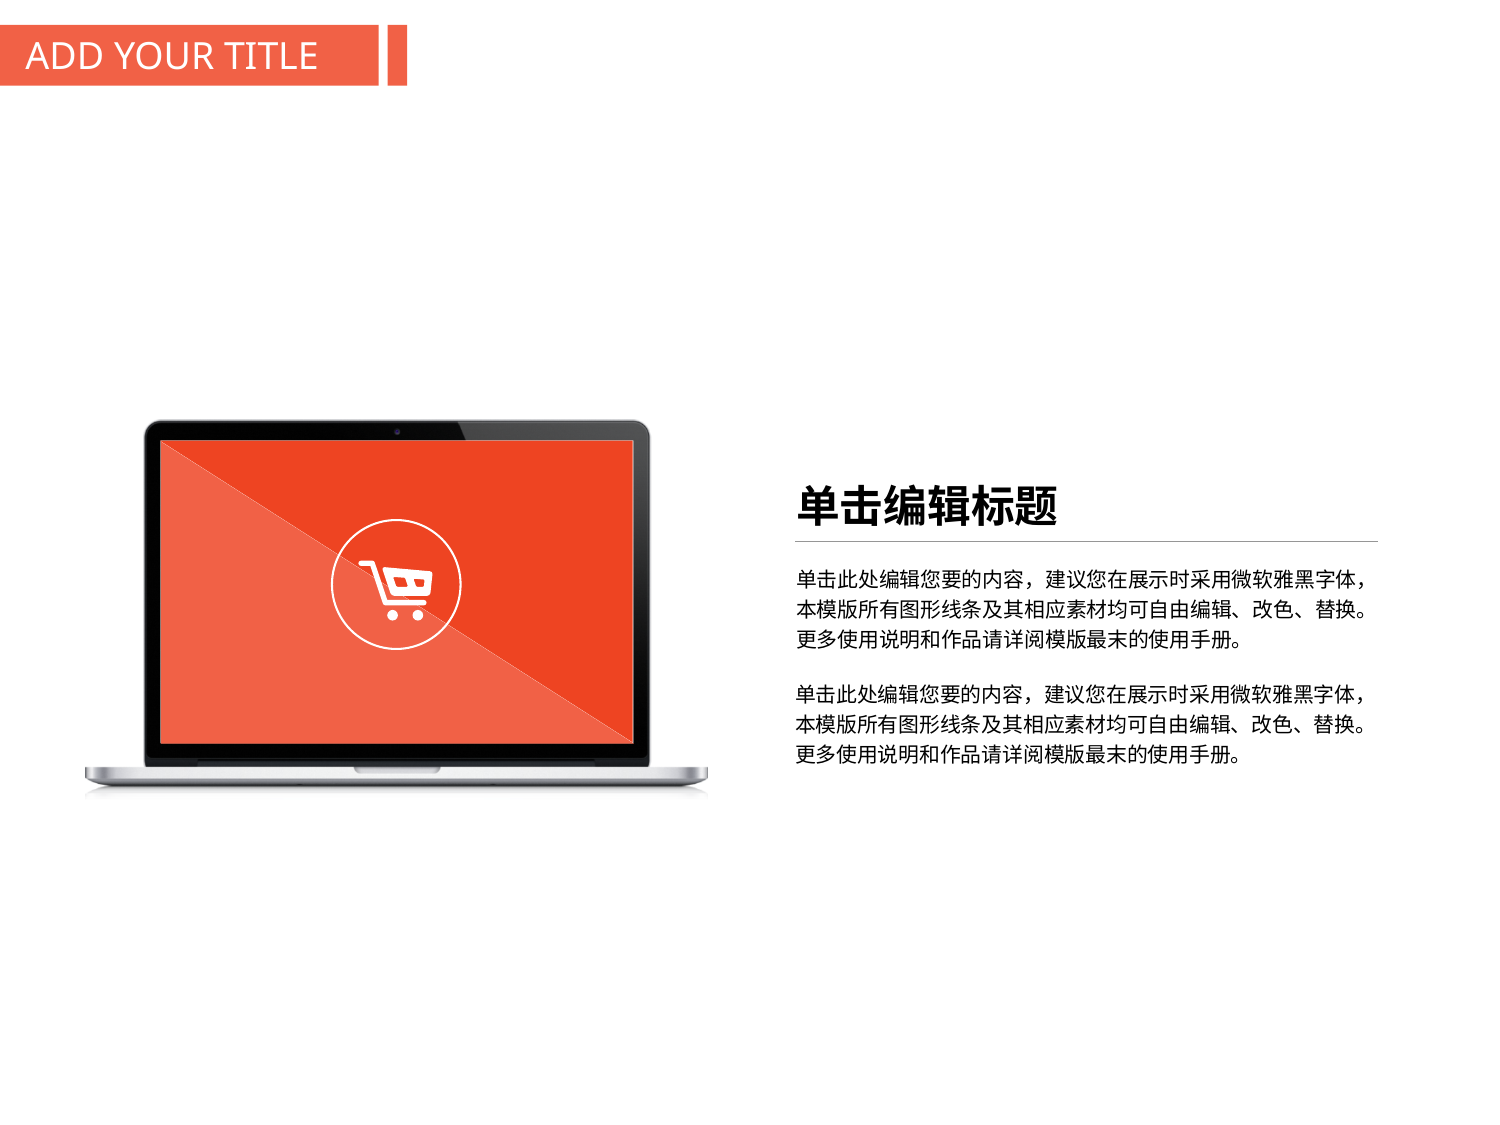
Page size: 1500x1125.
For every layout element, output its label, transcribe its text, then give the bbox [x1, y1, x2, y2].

picture [85, 419, 708, 800]
text_box [0, 24, 10, 86]
text_box 单击此处编辑您要的内容，建议您在展示时采用微软雅黑字体，本模版所有图形线条及其相应素材均可自由编辑、改色、替换。更多使用说明和作品请详阅模版最末的使用手册。 [796, 561, 1378, 652]
text_box 单击编辑标题 [796, 478, 1135, 531]
text_box [387, 24, 408, 86]
text_box [368, 24, 379, 86]
text_box 单击此处编辑您要的内容，建议您在展示时采用微软雅黑字体，本模版所有图形线条及其相应素材均可自由编辑、改色、替换。更多使用说明和作品请详阅模版最末的使用手册。 [795, 677, 1377, 767]
text_box ADD YOUR TITLE HERE [10, 24, 368, 130]
